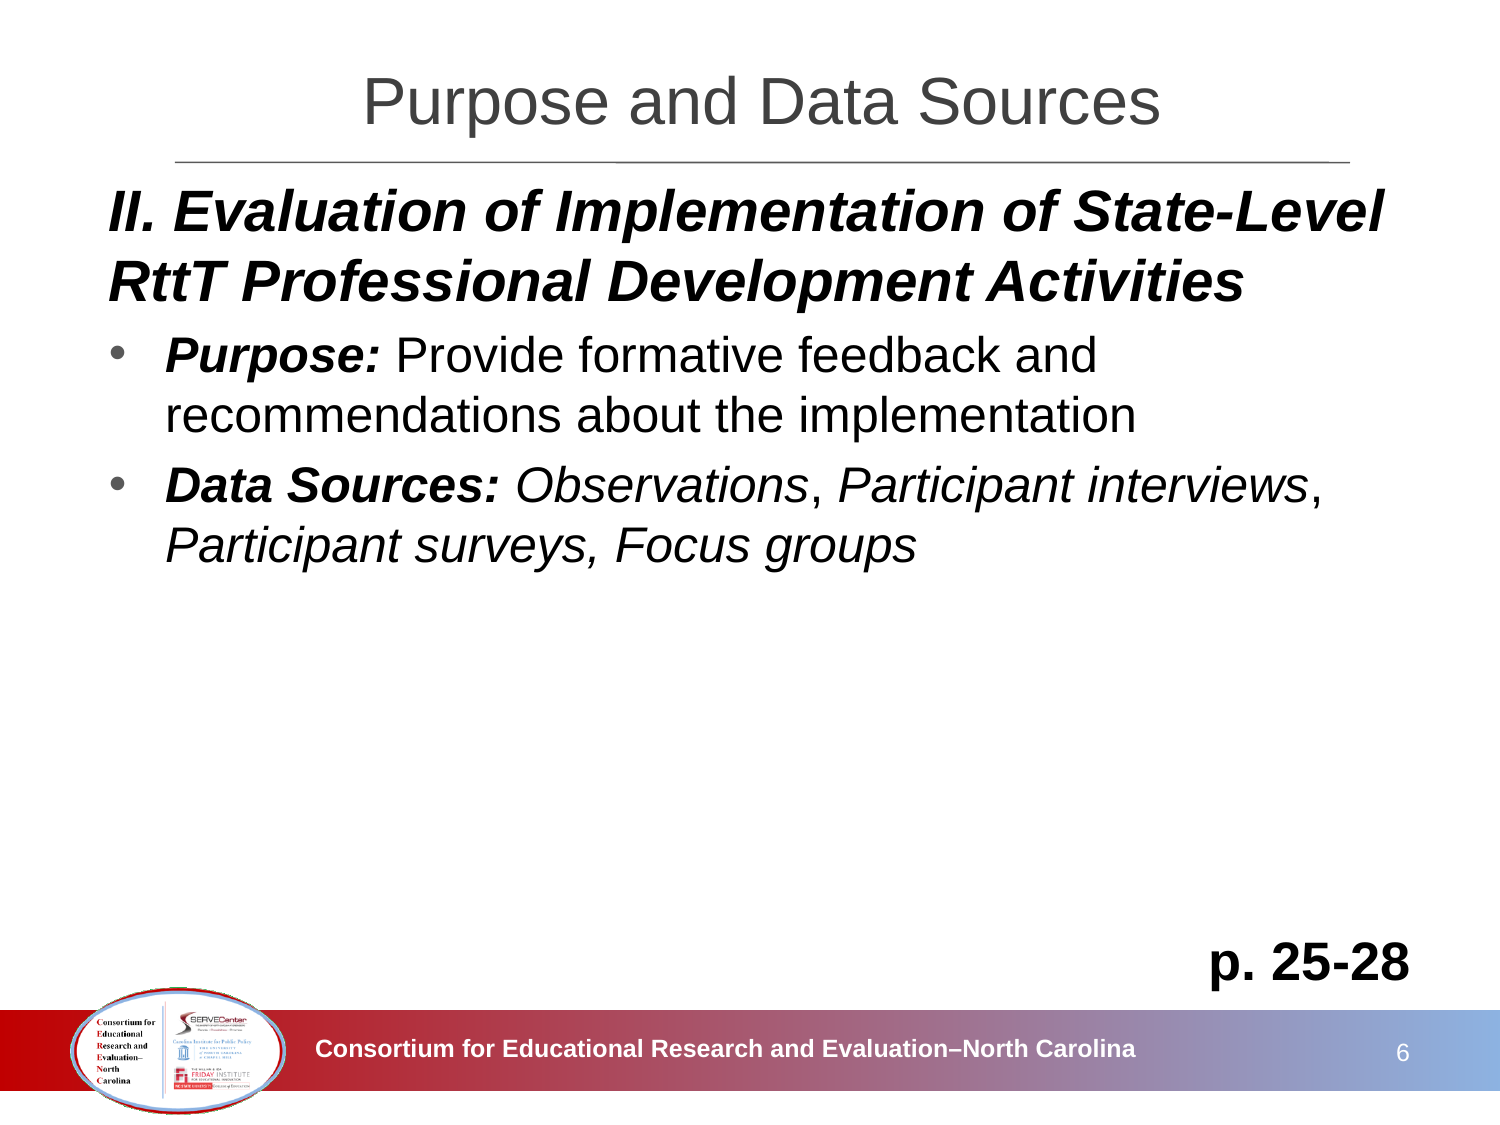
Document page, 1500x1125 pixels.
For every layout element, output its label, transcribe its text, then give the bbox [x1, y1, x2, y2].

slide_number 6 [1268, 1021, 1425, 1082]
picture [70, 986, 286, 1116]
title Purpose and Data Sources [174, 44, 1351, 151]
text_box p. 25-28 [1193, 918, 1456, 999]
list II. Evaluation of Implementation of State-Level RttT Professional Development Activities Purpose: Provide formative feedback and recommendations about the implementation Data Sources: Observations, Participant interviews, Participant surveys, Focus groups [93, 165, 1407, 960]
